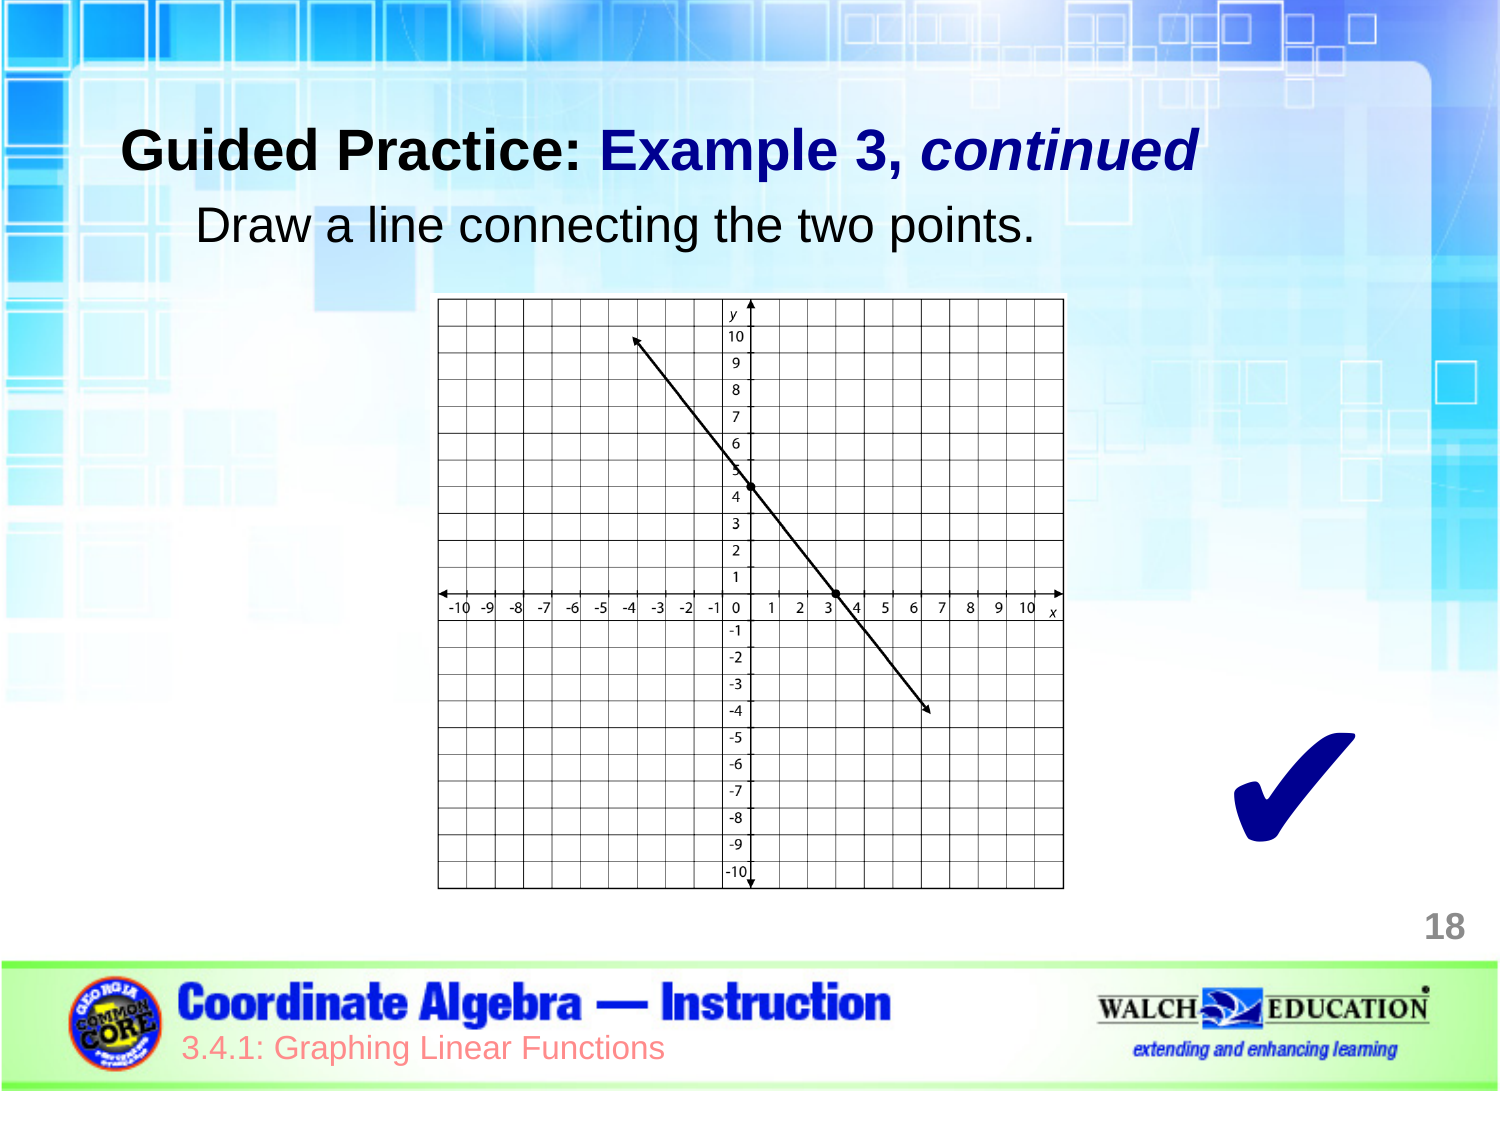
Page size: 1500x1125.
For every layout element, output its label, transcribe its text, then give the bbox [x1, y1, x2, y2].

subtitle Guided Practice: Example 3, continued Draw a line connecting the two points. [105, 105, 1394, 925]
text_box ✔ [1128, 651, 1394, 907]
footer 3.4.1: Graphing Linear Functions [166, 1024, 1080, 1069]
slide_number 18 [1361, 901, 1481, 949]
picture [1, 0, 1500, 1091]
